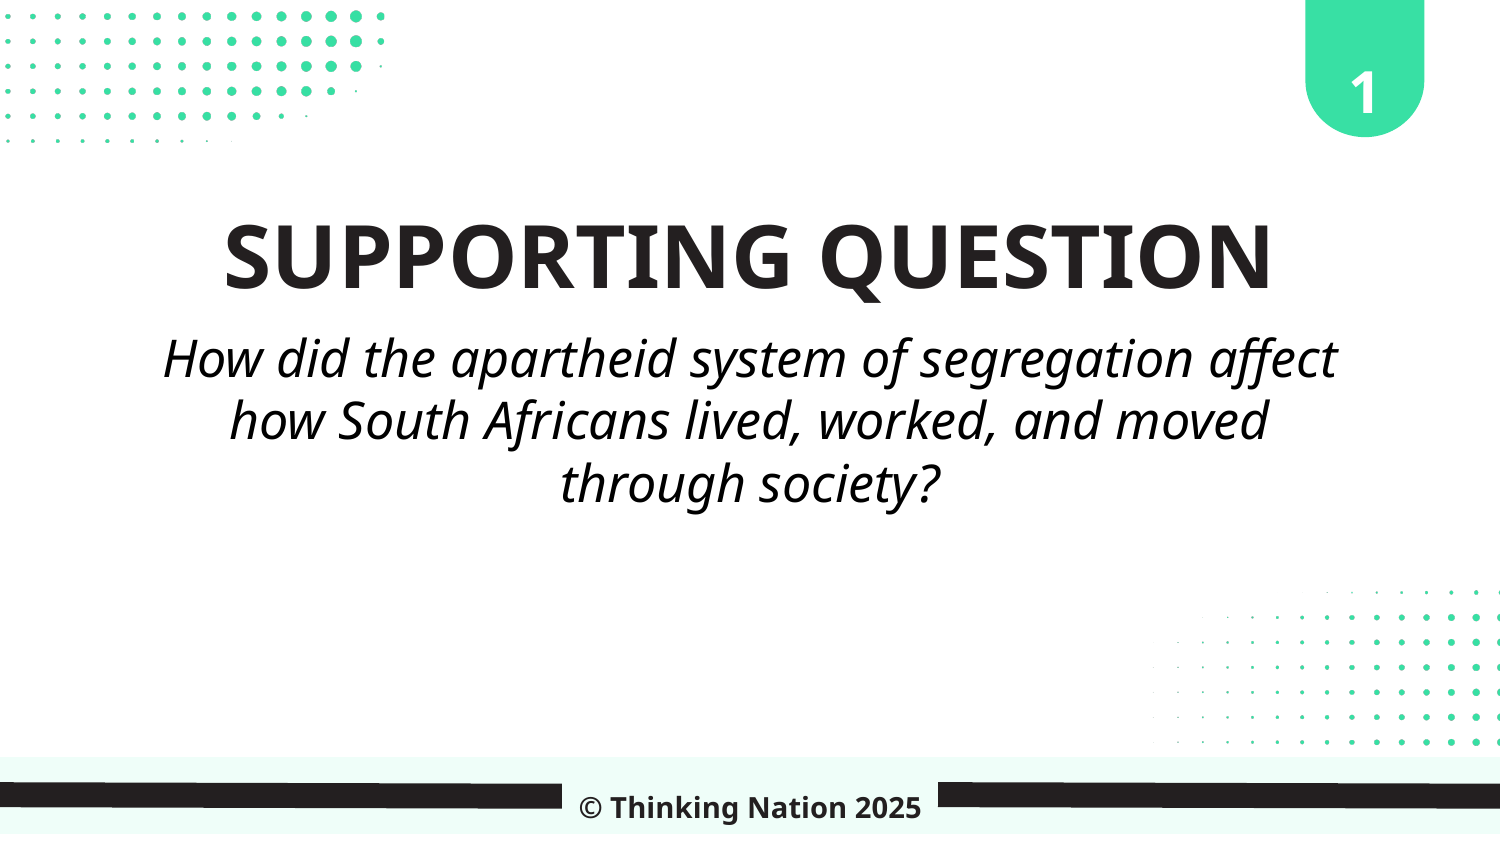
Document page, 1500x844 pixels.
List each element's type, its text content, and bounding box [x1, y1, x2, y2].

text_box [1128, 590, 1500, 755]
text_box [0, 756, 1500, 835]
text_box SUPPORTING QUESTION [209, 159, 1291, 307]
text_box How did the apartheid system of segregation affect how South Africans lived, worked, and moved through society? [146, 324, 1353, 513]
text_box [0, 0, 385, 144]
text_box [1300, 0, 1430, 138]
